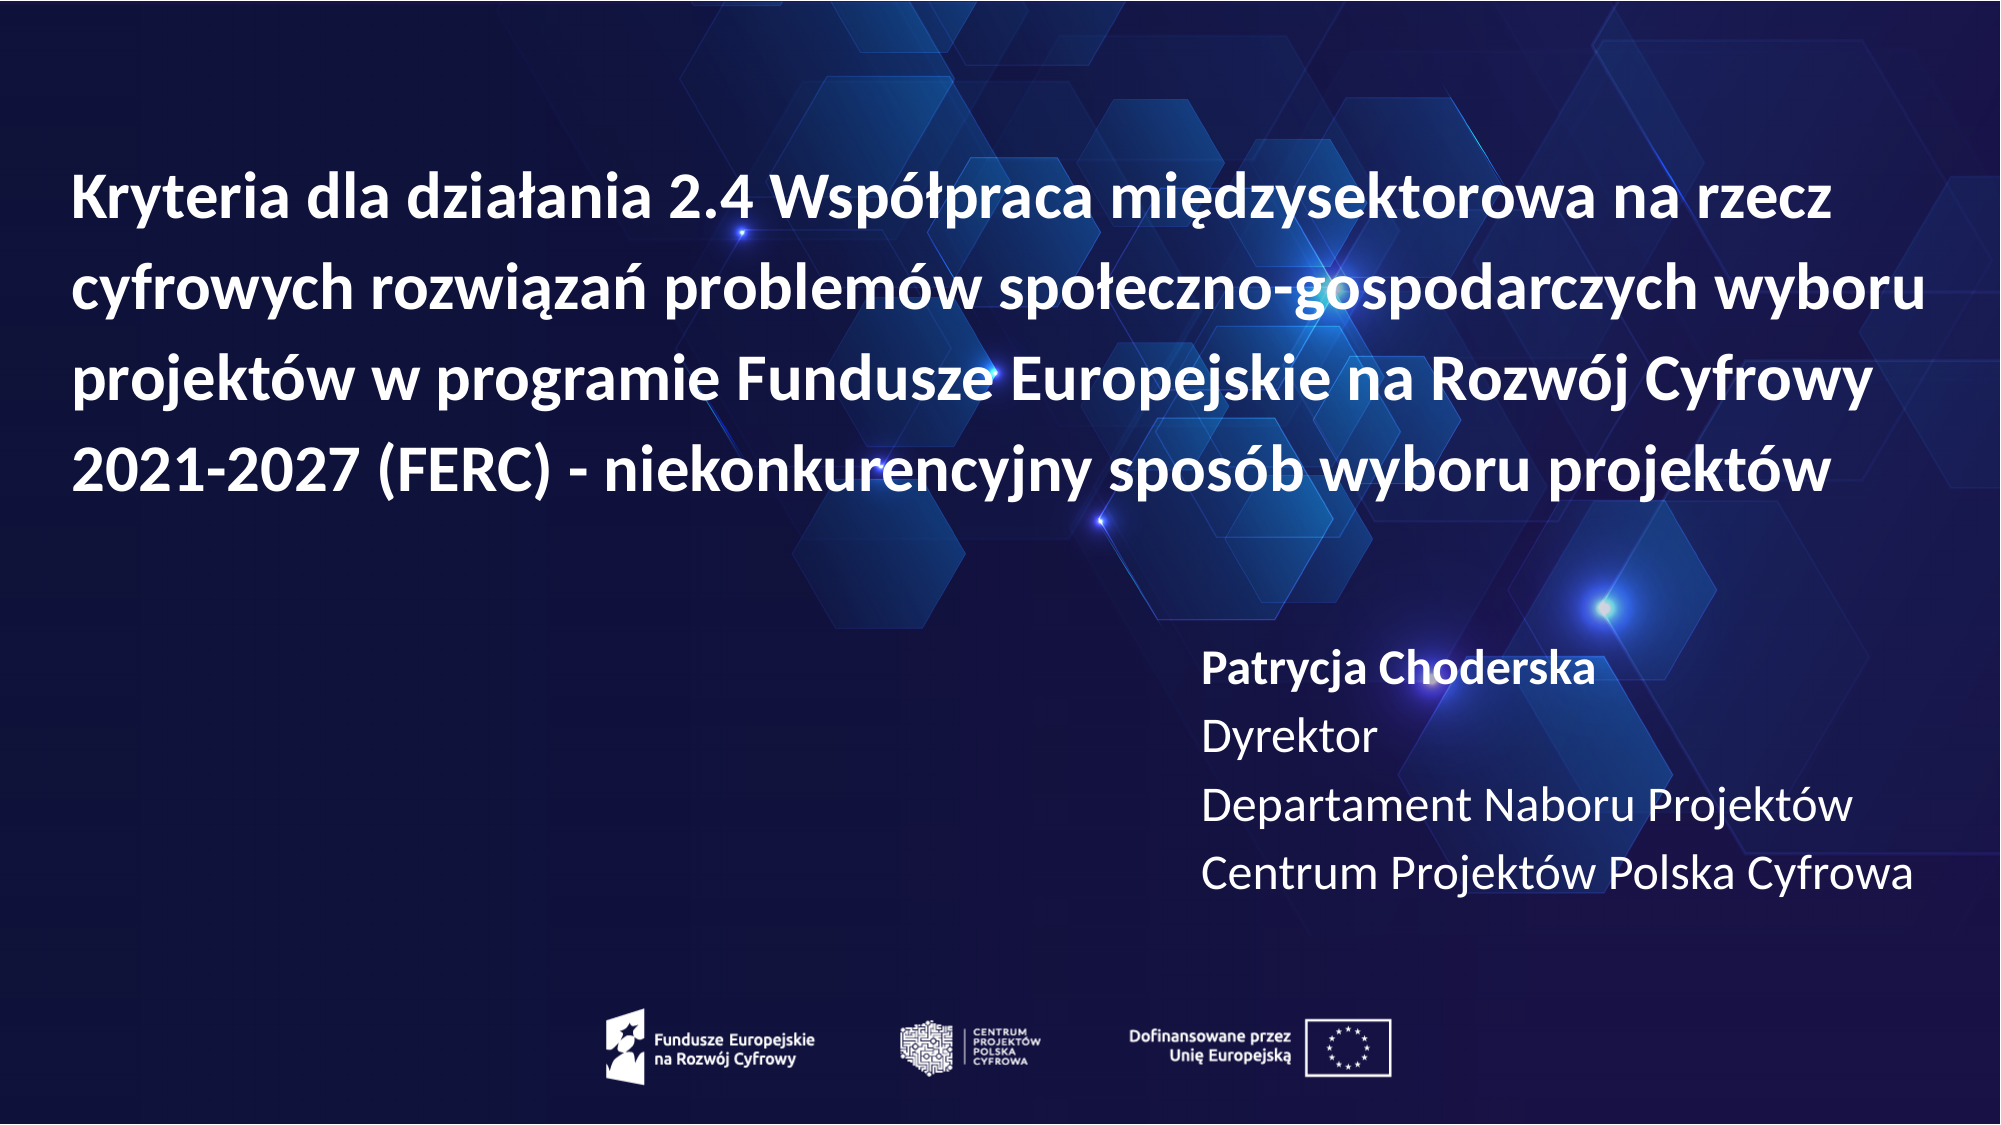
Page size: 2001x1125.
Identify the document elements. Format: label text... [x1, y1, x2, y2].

picture [0, 513, 2000, 1124]
picture [0, 1, 2000, 240]
subtitle Patrycja Choderska Dyrektor Departament Naboru Projektów Centrum Projektów Polska Cyfrowa [807, 618, 2000, 890]
title Kryteria dla działania 2.4 Współpraca międzysektorowa na rzecz cyfrowych rozwiązań problemów społeczno-gospodarczych wyboru projektów w programie Fundusze Europejskie na Rozwój Cyfrowy 2021-2027 (FERC) - niekonkurencyjny sposób wyboru projektów [0, 240, 2000, 513]
